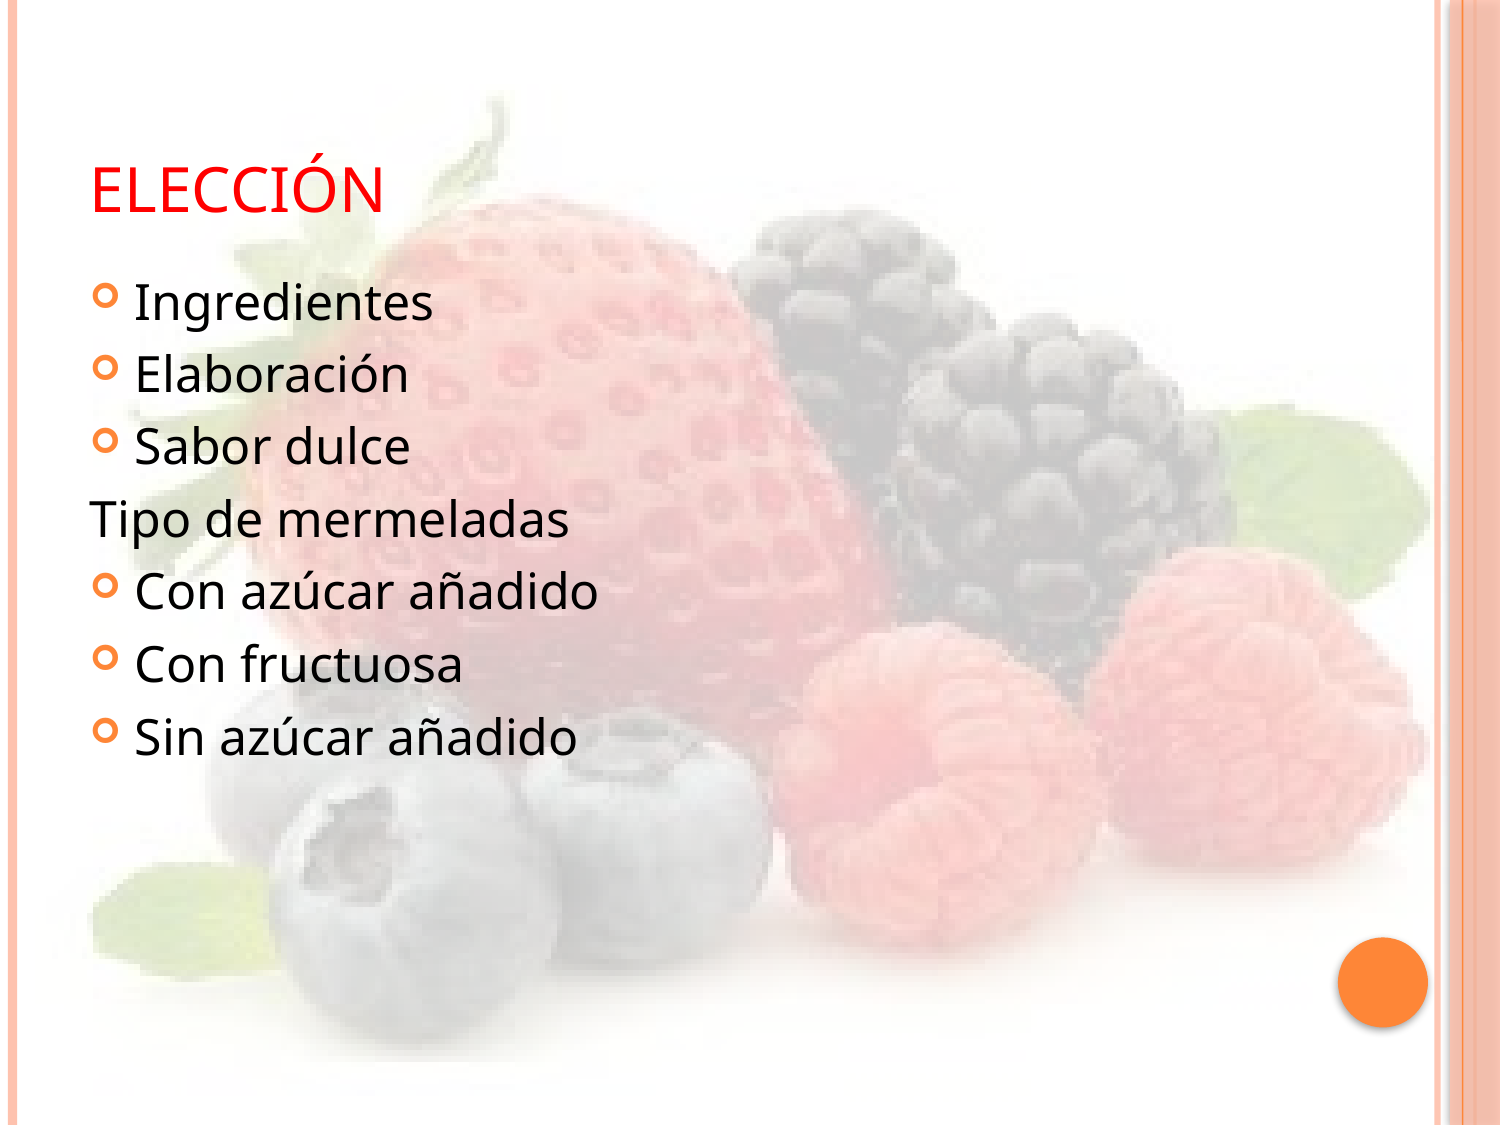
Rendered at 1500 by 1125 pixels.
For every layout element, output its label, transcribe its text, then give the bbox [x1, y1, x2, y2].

list Ingredientes Elaboración Sabor dulce Tipo de mermeladas Con azúcar añadido Con fructuosa Sin azúcar añadido [75, 262, 1300, 1062]
title elección [75, 45, 1300, 233]
